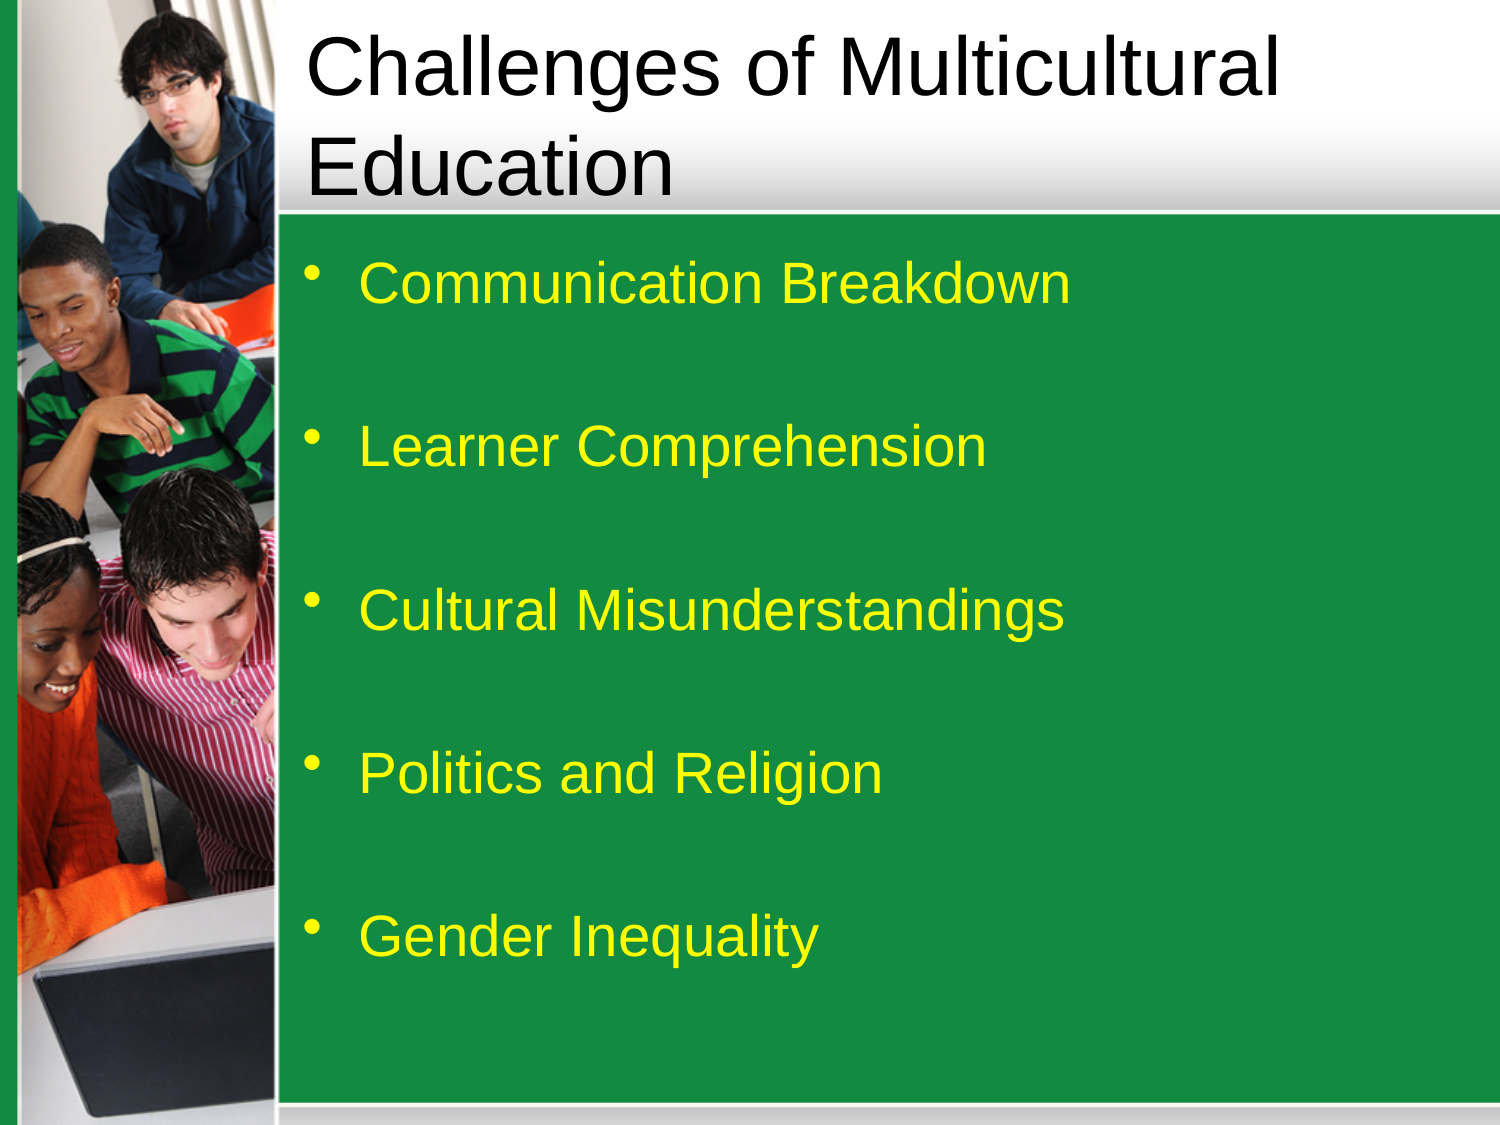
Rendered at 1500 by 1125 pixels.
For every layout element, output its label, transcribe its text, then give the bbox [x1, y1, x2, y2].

picture [0, 0, 1500, 1125]
list Communication Breakdown Learner Comprehension Cultural Misunderstandings Politics and Religion Gender Inequality [287, 237, 1425, 1025]
title Challenges of Multicultural Education [290, 12, 1425, 213]
